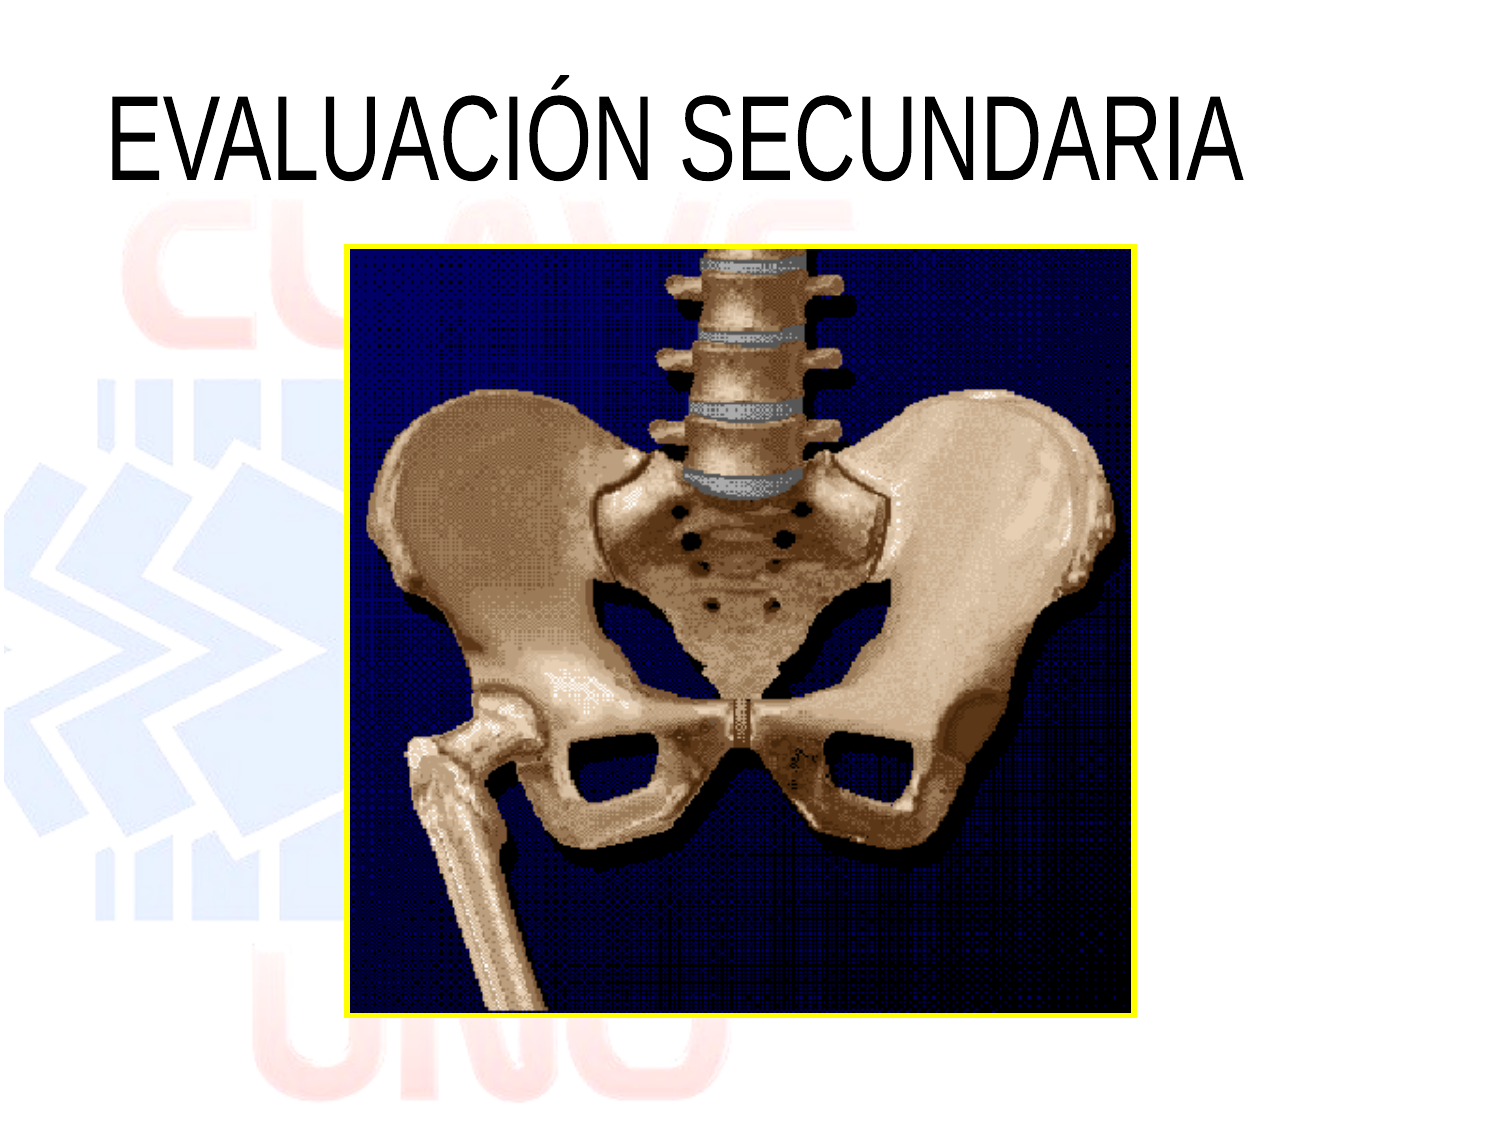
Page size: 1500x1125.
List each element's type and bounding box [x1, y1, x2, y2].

picture [3, 184, 940, 1121]
text_box [349, 249, 1132, 1013]
